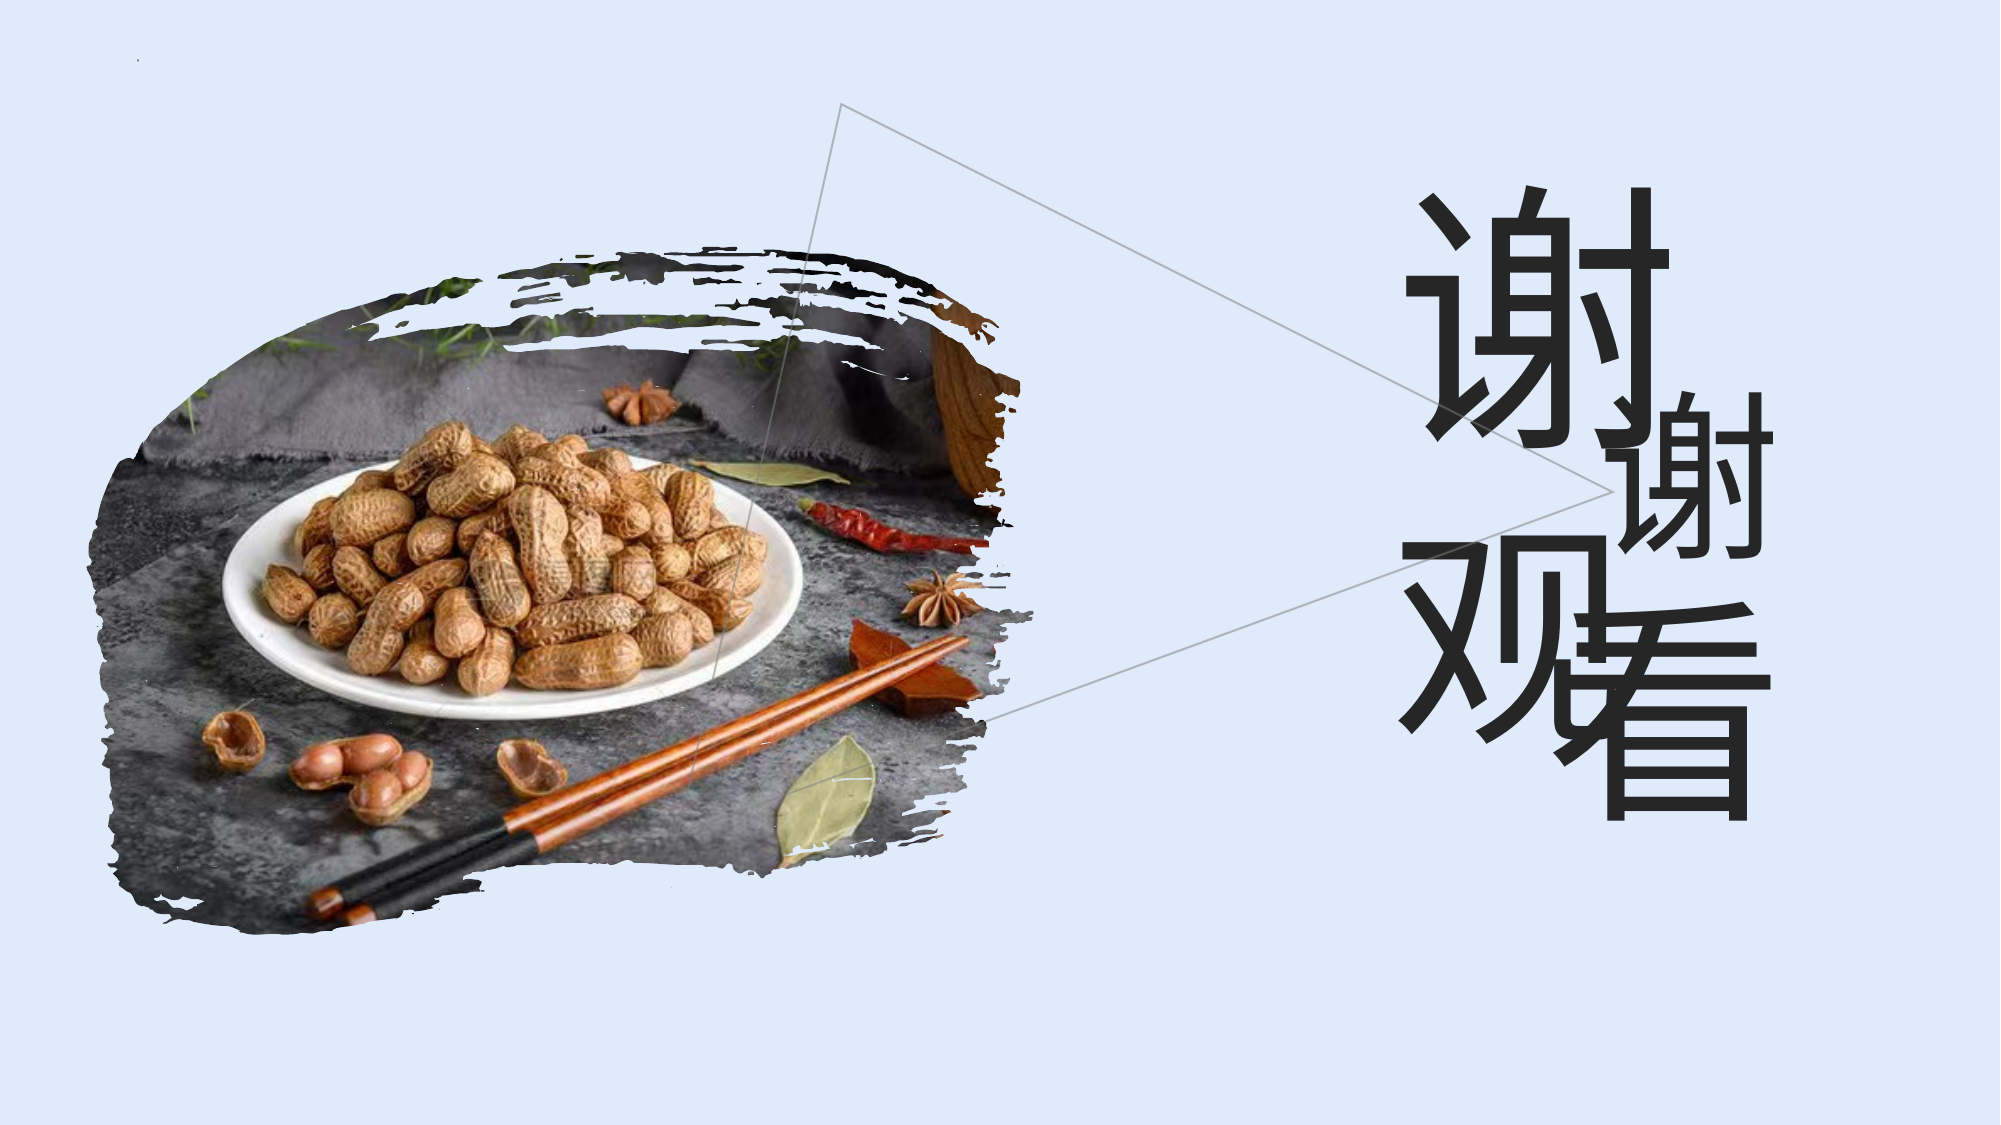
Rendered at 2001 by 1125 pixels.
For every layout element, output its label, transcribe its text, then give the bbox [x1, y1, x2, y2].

picture [86, 246, 1034, 935]
text_box 谢 [1583, 355, 1750, 590]
text_box 谢 [1378, 132, 1599, 475]
text_box 看 [1530, 554, 1698, 857]
text_box 观 [1375, 519, 1543, 781]
text_box [808, 102, 1616, 705]
